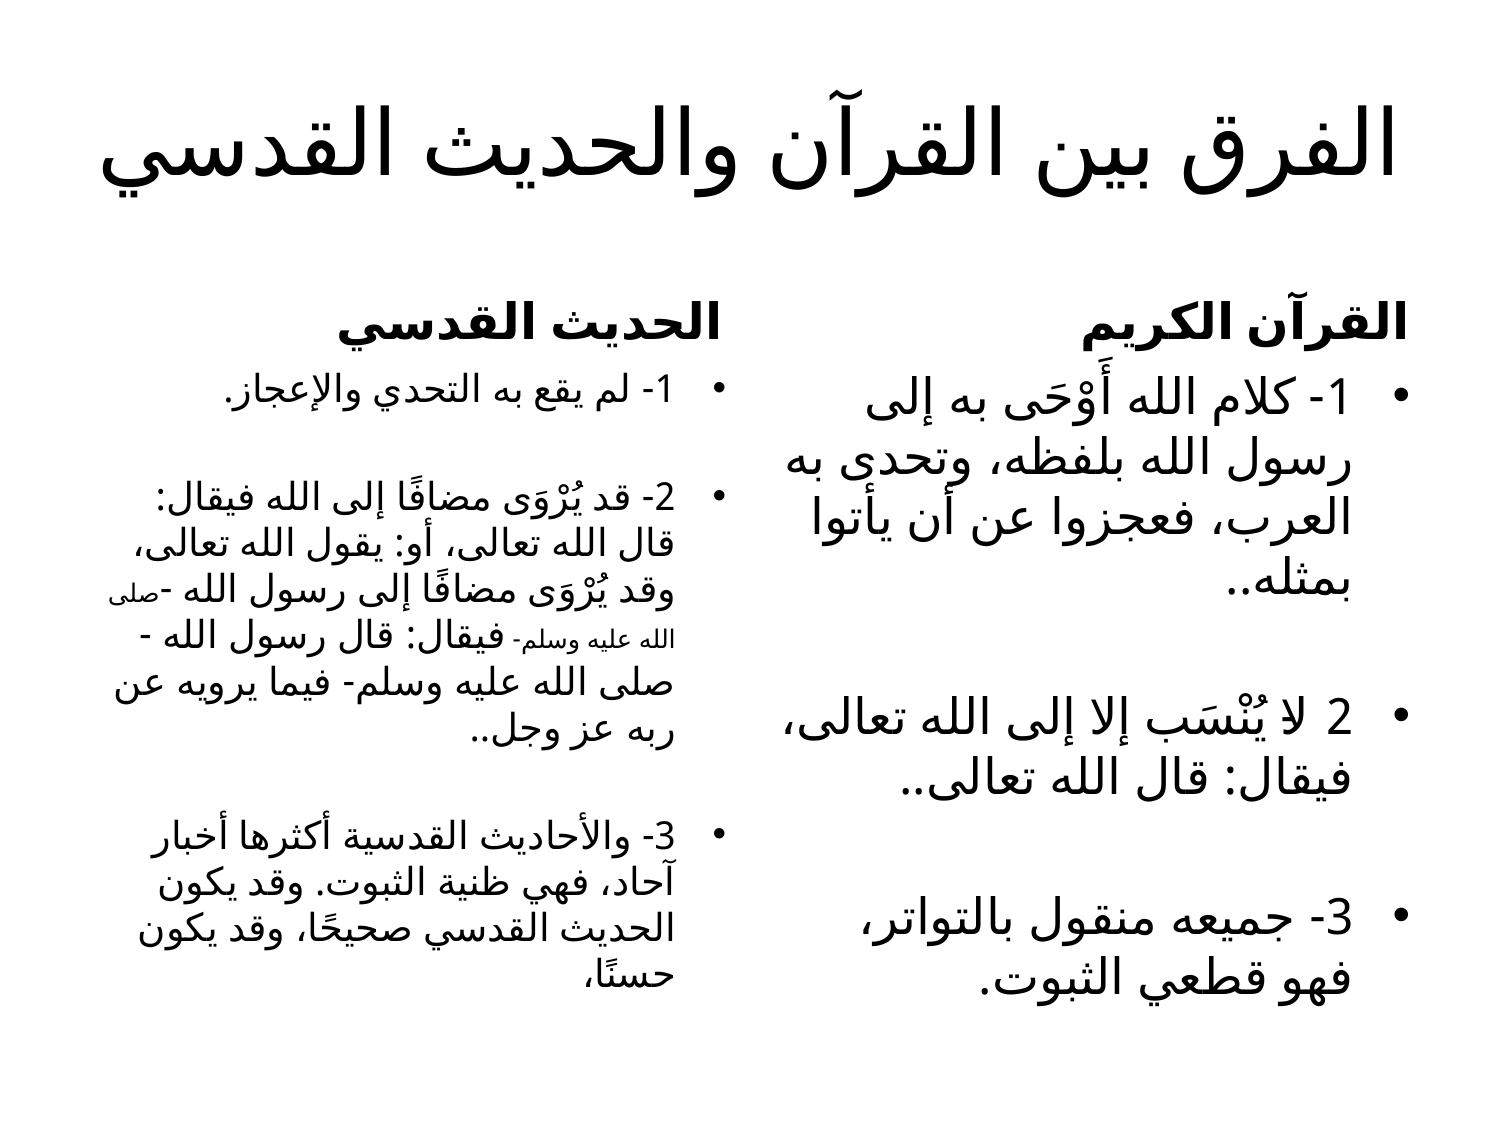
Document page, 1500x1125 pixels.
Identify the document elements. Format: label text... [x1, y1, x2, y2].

list الحديث القدسي [75, 251, 738, 356]
list القرآن الكريم [761, 251, 1425, 356]
list 1- كلام الله أَوْحَى به إلى رسول الله بلفظه، وتحدى به العرب، فعجزوا عن أن يأتوا بمثله.. 2-لا يُنْسَب إلا إلى الله تعالى، فيقال: قال الله تعالى.. 3- جميعه منقول بالتواتر، فهو قطعي الثبوت. [761, 356, 1425, 1005]
title الفرق بين القرآن والحديث القدسي [75, 45, 1425, 233]
list 1- لم يقع به التحدي والإعجاز. 2- قد يُرْوَى مضافًا إلى الله فيقال: قال الله تعالى، أو: يقول الله تعالى، وقد يُرْوَى مضافًا إلى رسول الله -صلى الله عليه وسلم- فيقال: قال رسول الله -صلى الله عليه وسلم- فيما يرويه عن ربه عز وجل.. 3- والأحاديث القدسية أكثرها أخبار آحاد، فهي ظنية الثبوت. وقد يكون الحديث القدسي صحيحًا، وقد يكون حسنًا، [75, 356, 738, 1005]
